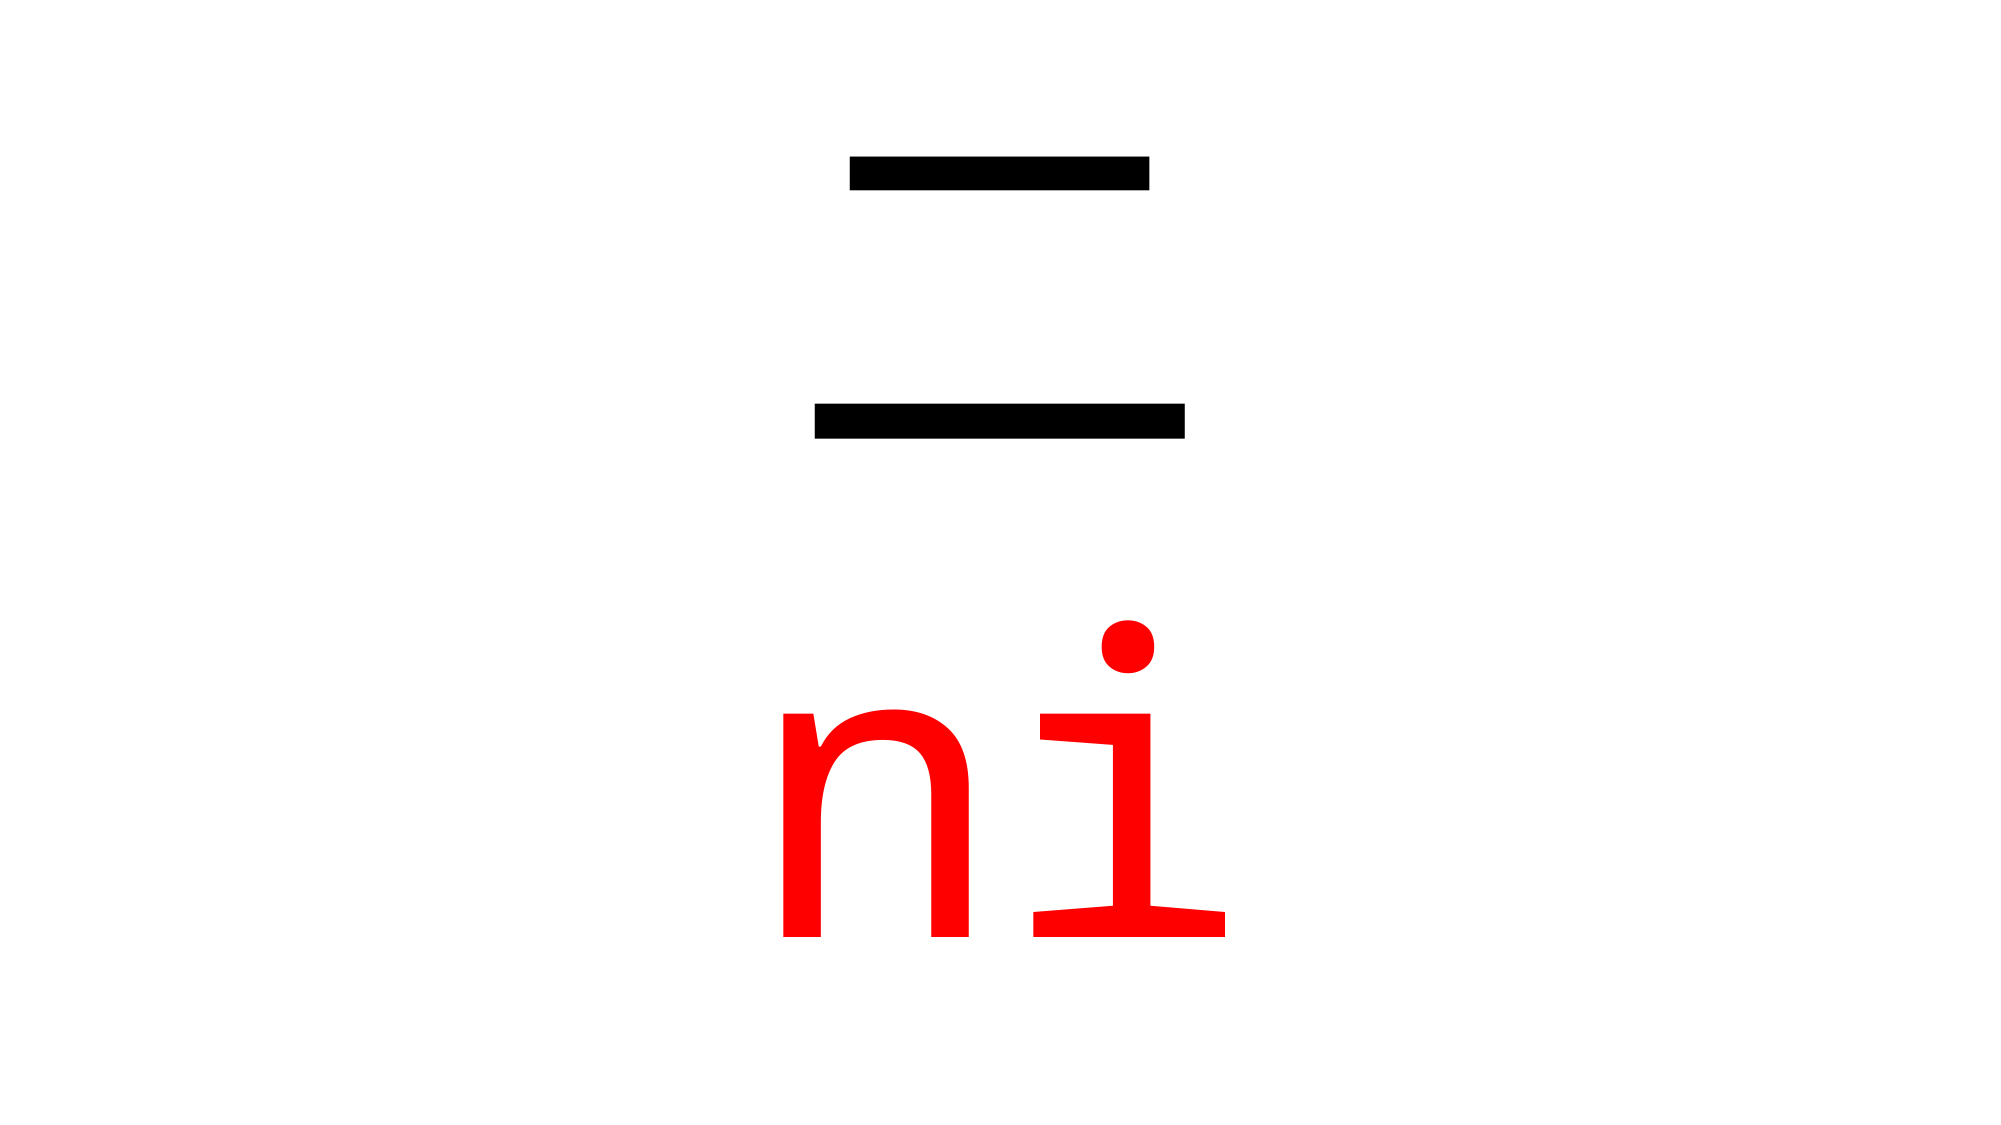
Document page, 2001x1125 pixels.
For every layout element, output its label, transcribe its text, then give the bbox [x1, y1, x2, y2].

text_box ni [249, 562, 1750, 1036]
title 二 [249, 71, 1750, 545]
